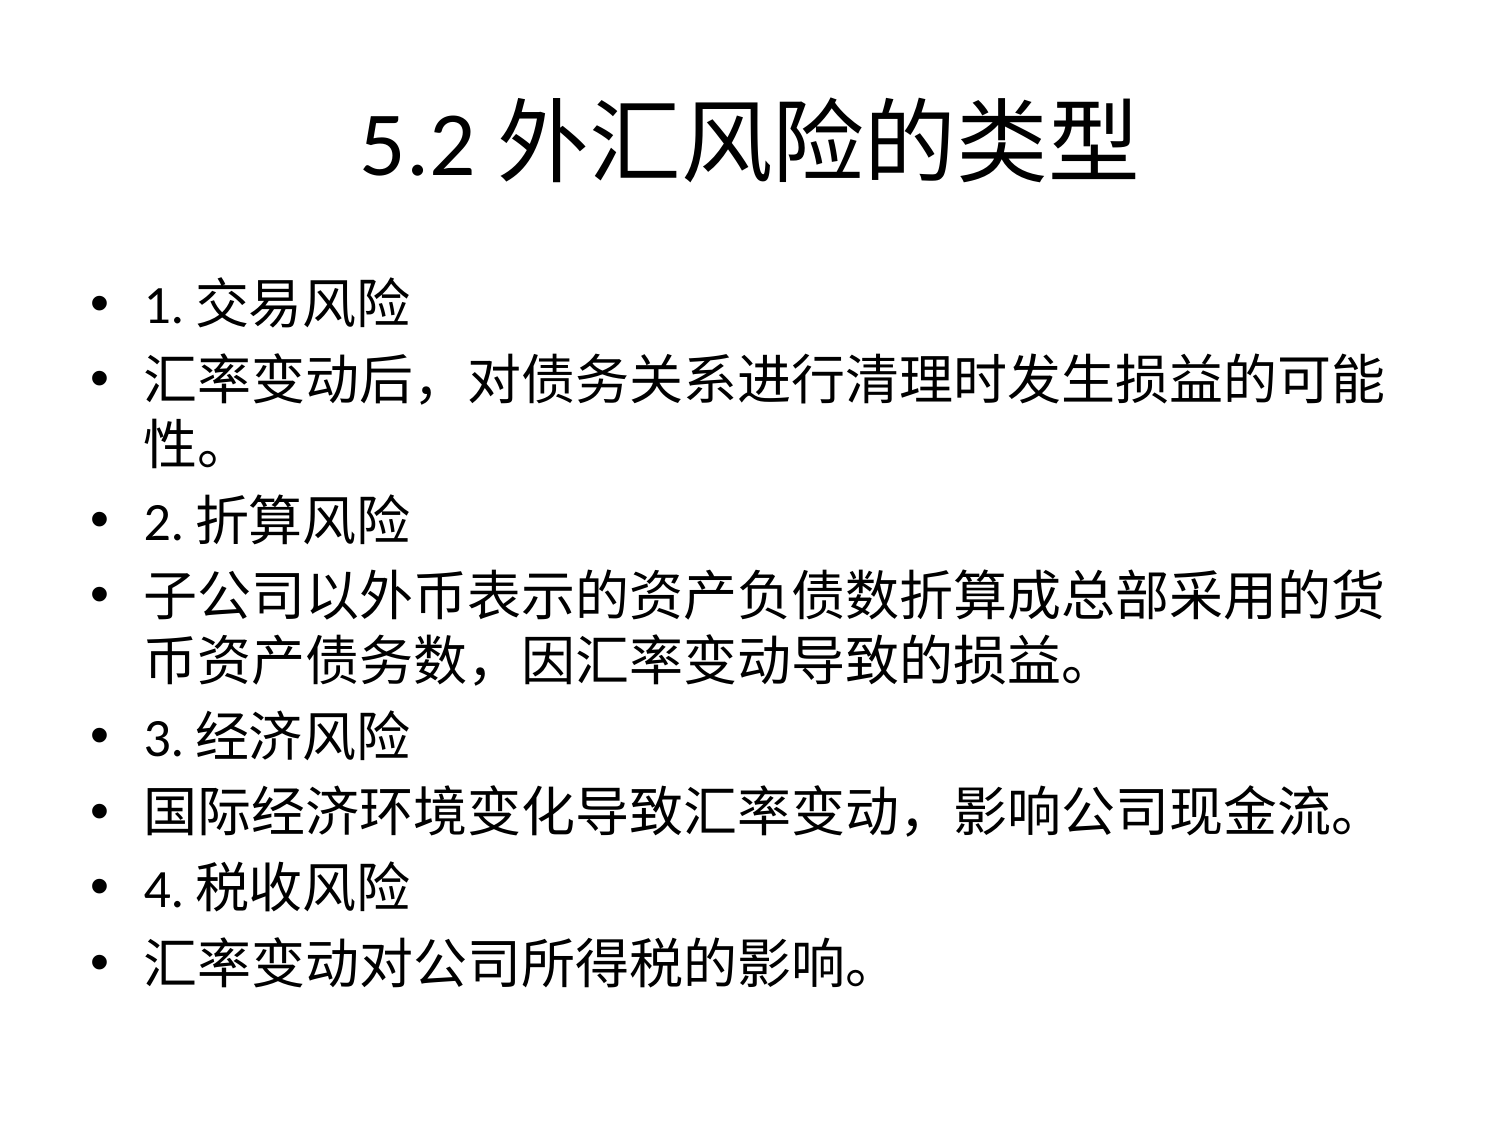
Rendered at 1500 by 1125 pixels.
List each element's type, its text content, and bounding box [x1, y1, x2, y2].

title 5.2外汇风险的类型 [75, 45, 1425, 233]
list 1.交易风险 汇率变动后，对债务关系进行清理时发生损益的可能性。 2.折算风险 子公司以外币表示的资产负债数折算成总部采用的货币资产债务数，因汇率变动导致的损益。 3.经济风险 国际经济环境变化导致汇率变动，影响公司现金流。 4.税收风险 汇率变动对公司所得税的影响。 [75, 262, 1425, 1005]
